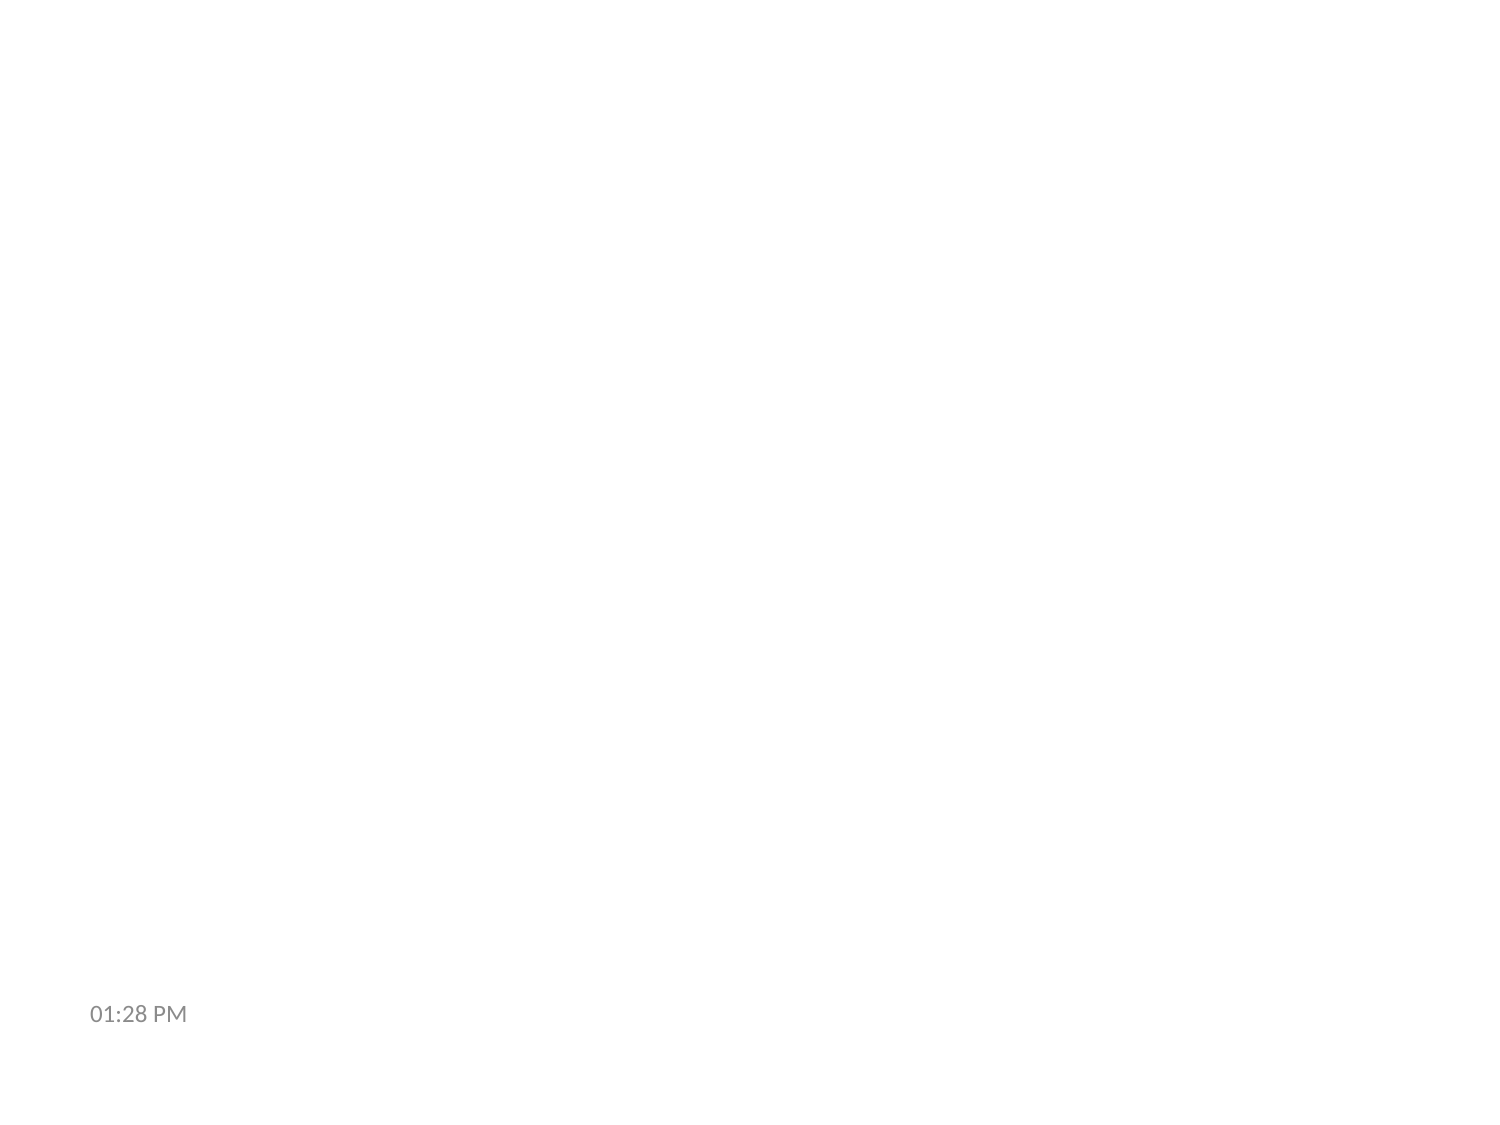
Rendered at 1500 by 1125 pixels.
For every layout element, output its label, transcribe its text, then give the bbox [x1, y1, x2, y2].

text_box 3:35 PM [75, 982, 425, 1043]
